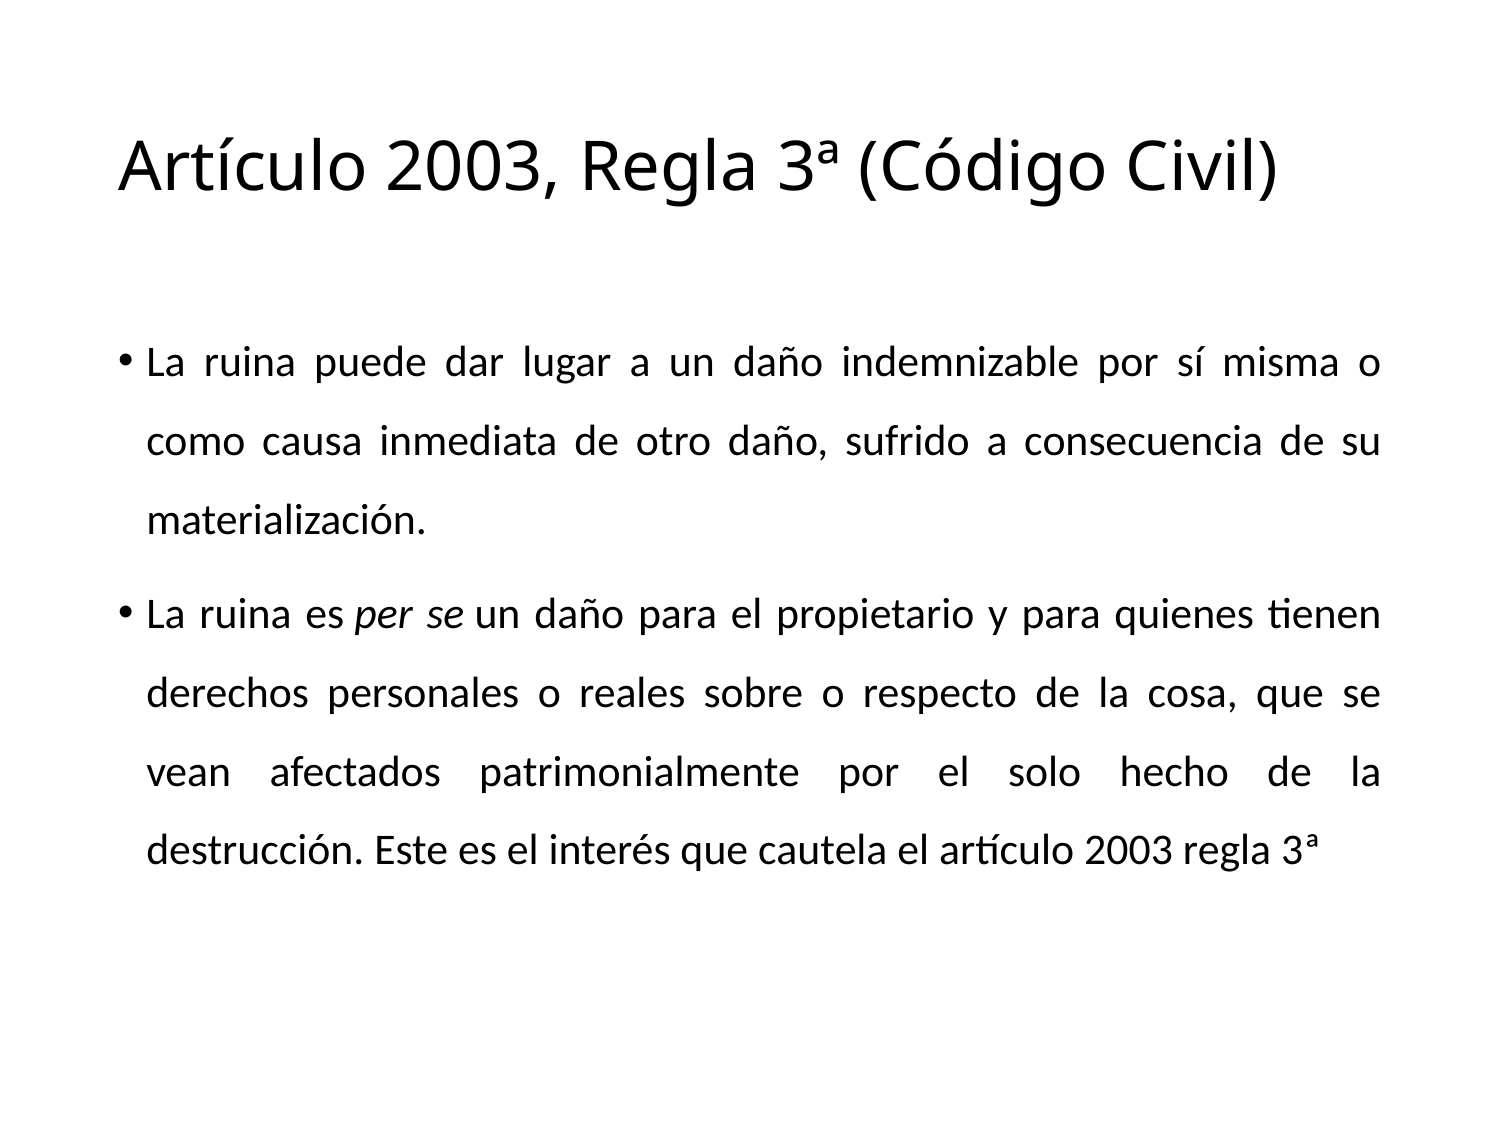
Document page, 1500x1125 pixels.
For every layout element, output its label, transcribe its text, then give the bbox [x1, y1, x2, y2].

title Artículo 2003, Regla 3ª (Código Civil) [103, 59, 1397, 278]
list La ruina puede dar lugar a un daño indemnizable por sí misma o como causa inmediata de otro daño, sufrido a consecuencia de su materialización. La ruina es per se un daño para el propietario y para quienes tienen derechos personales o reales sobre o respecto de la cosa, que se vean afectados patrimonialmente por el solo hecho de la destrucción. Este es el interés que cautela el artículo 2003 regla 3ª [103, 299, 1397, 1014]
